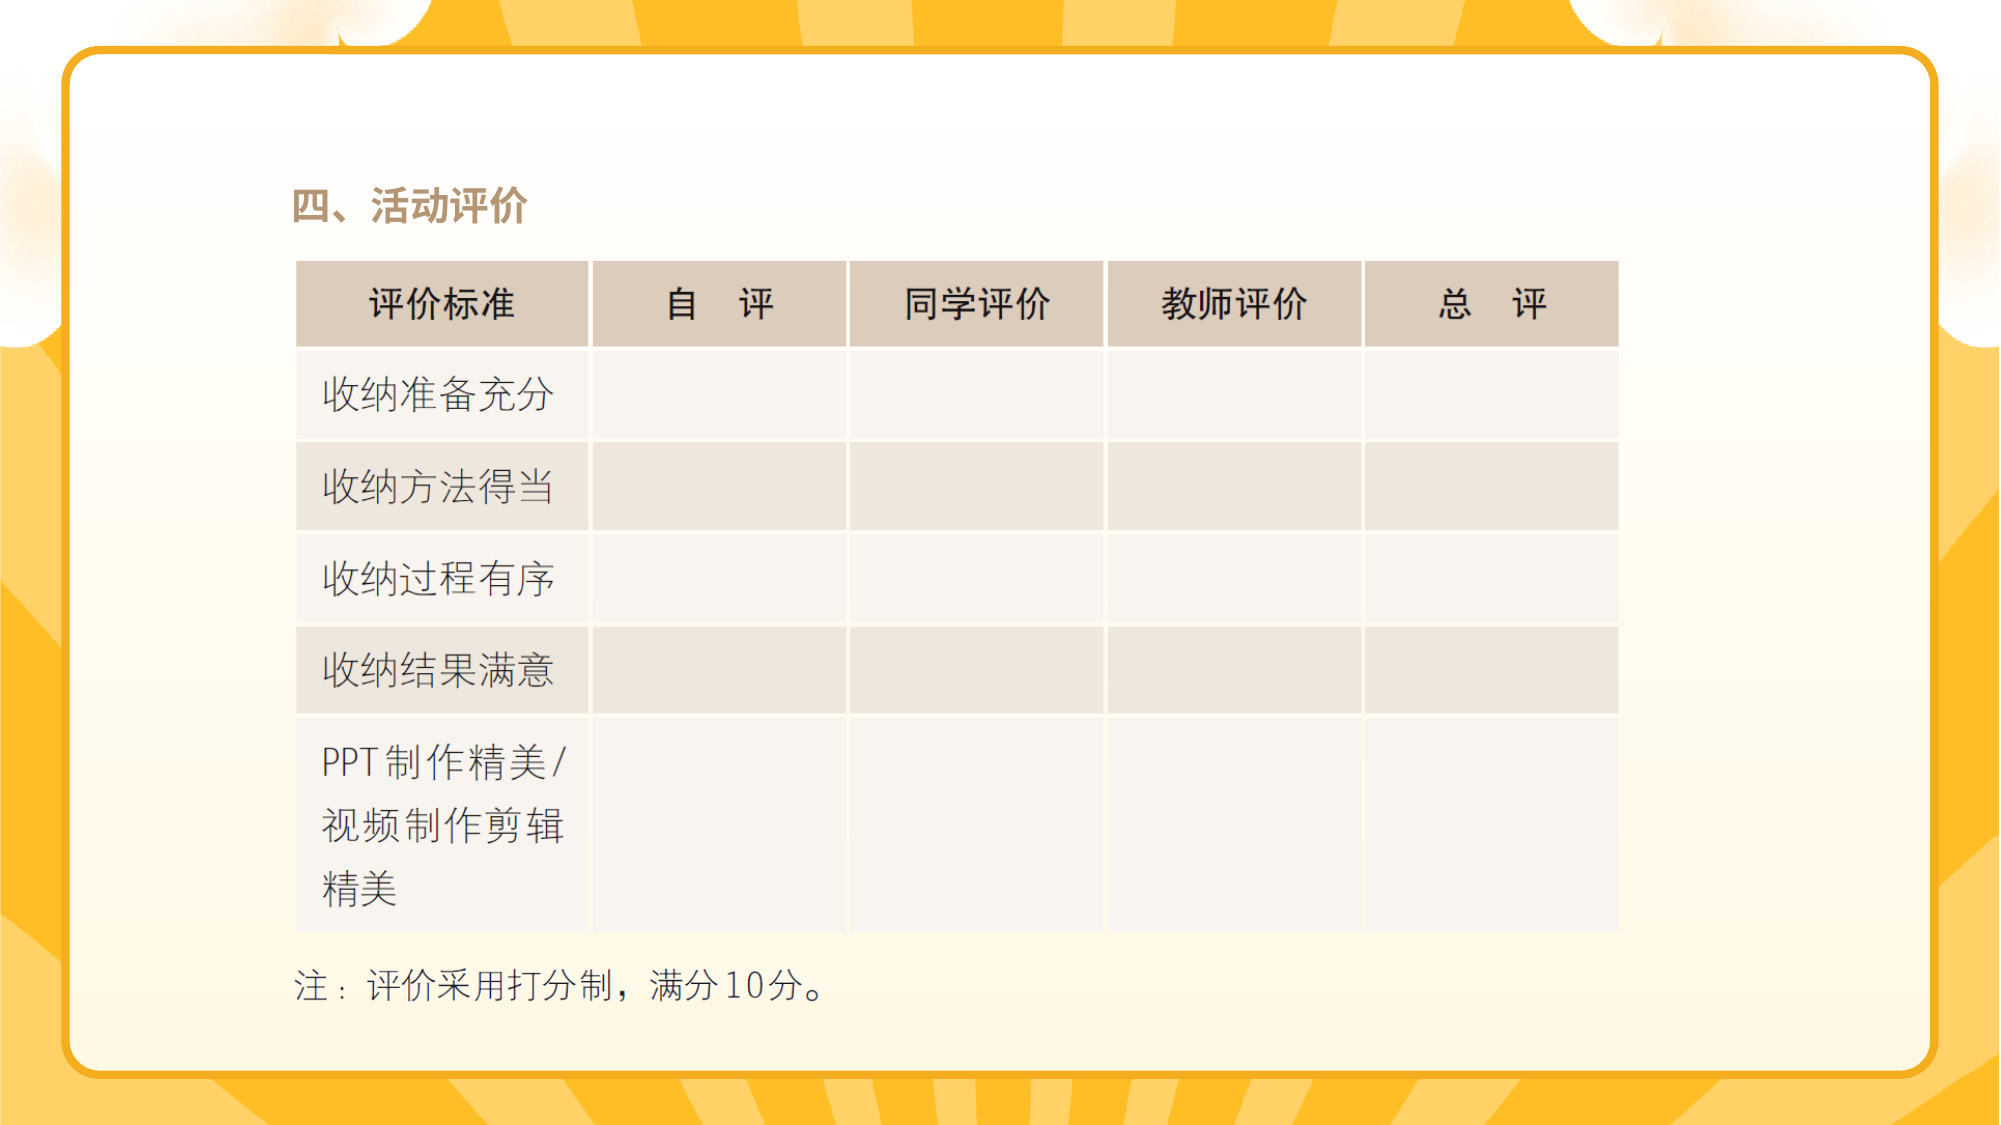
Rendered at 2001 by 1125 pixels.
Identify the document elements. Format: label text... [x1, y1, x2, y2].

text_box 四、活动评价 [202, 137, 1800, 236]
picture [0, 0, 2000, 1125]
